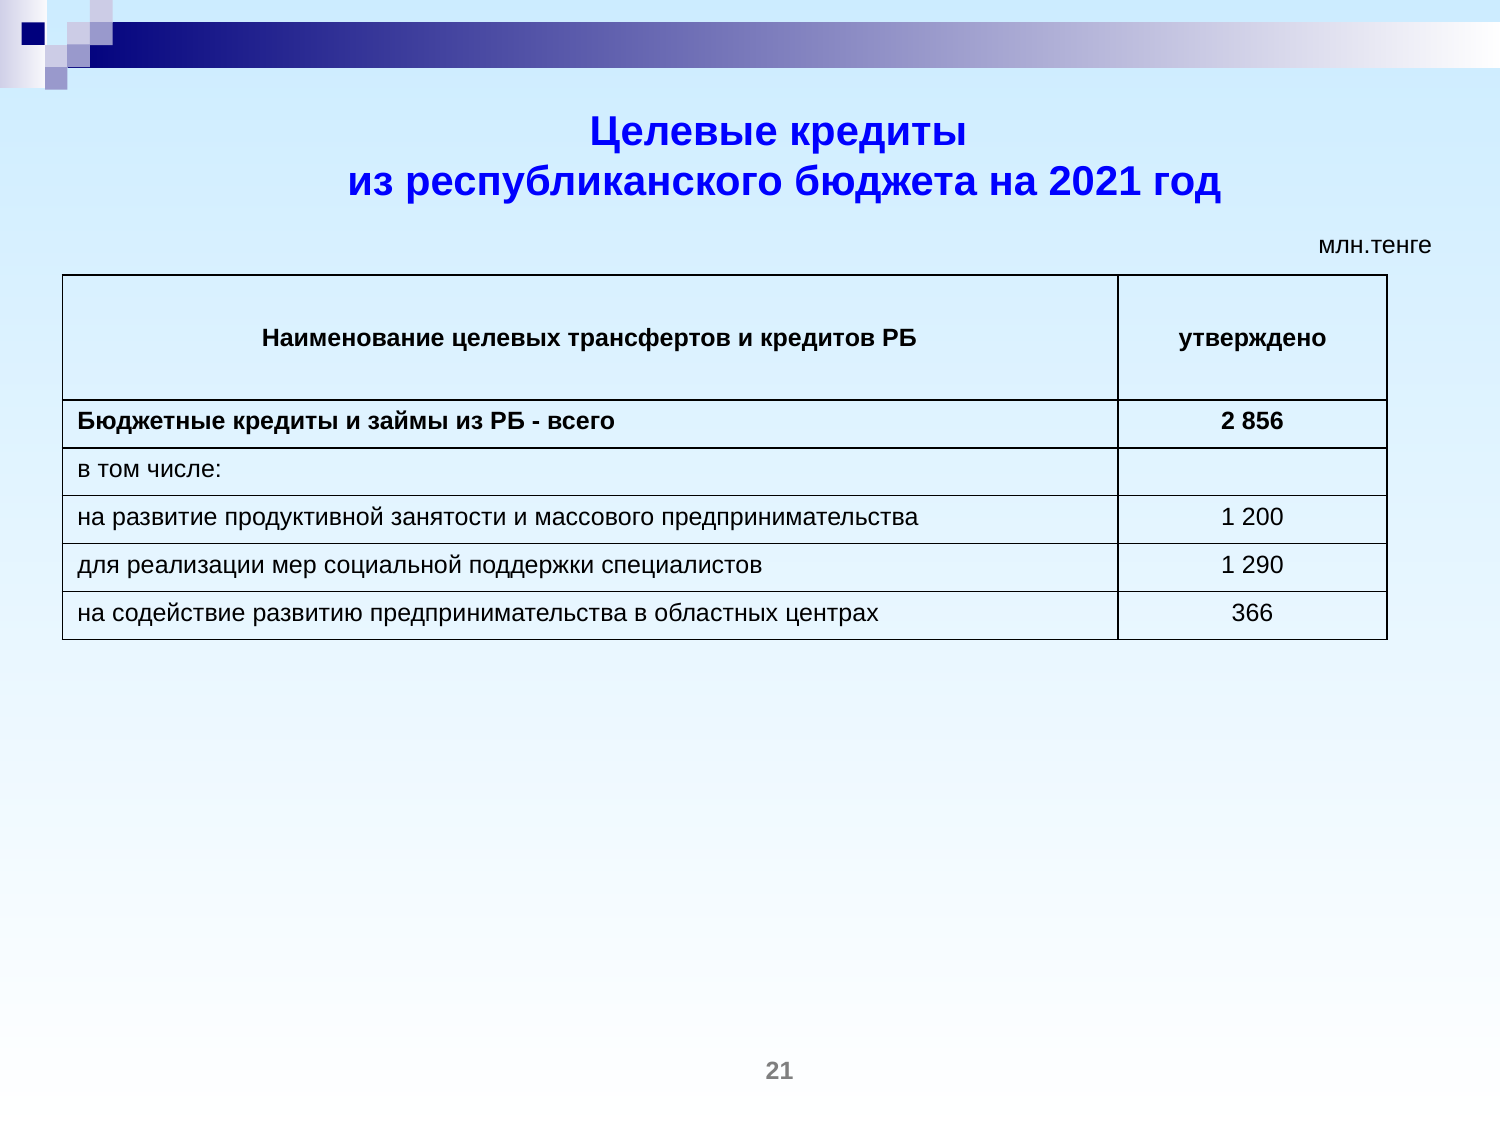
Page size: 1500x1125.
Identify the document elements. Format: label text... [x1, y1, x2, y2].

text_box млн.тенге [1240, 226, 1448, 262]
table_header утверждено [1119, 276, 1386, 399]
table_header Наименование целевых трансфертов и кредитов РБ [63, 276, 1117, 399]
table_cell 1 290 [1119, 544, 1386, 591]
title Целевые кредиты из республиканского бюджета на 2021 год [68, 118, 1500, 189]
table_cell 2 856 [1119, 401, 1386, 447]
text_box 21 [629, 1051, 930, 1088]
table_cell [1119, 449, 1386, 495]
table_cell на развитие продуктивной занятости и массового предпринимательства [63, 496, 1117, 543]
table_cell в том числе: [63, 449, 1117, 495]
table_cell Бюджетные кредиты и займы из РБ - всего [63, 401, 1117, 447]
table_cell 1 200 [1119, 496, 1386, 543]
table_cell для реализации мер социальной поддержки специалистов [63, 544, 1117, 591]
table_cell на содействие развитию предпринимательства в областных центрах [63, 592, 1117, 639]
table_cell 366 [1119, 592, 1386, 639]
